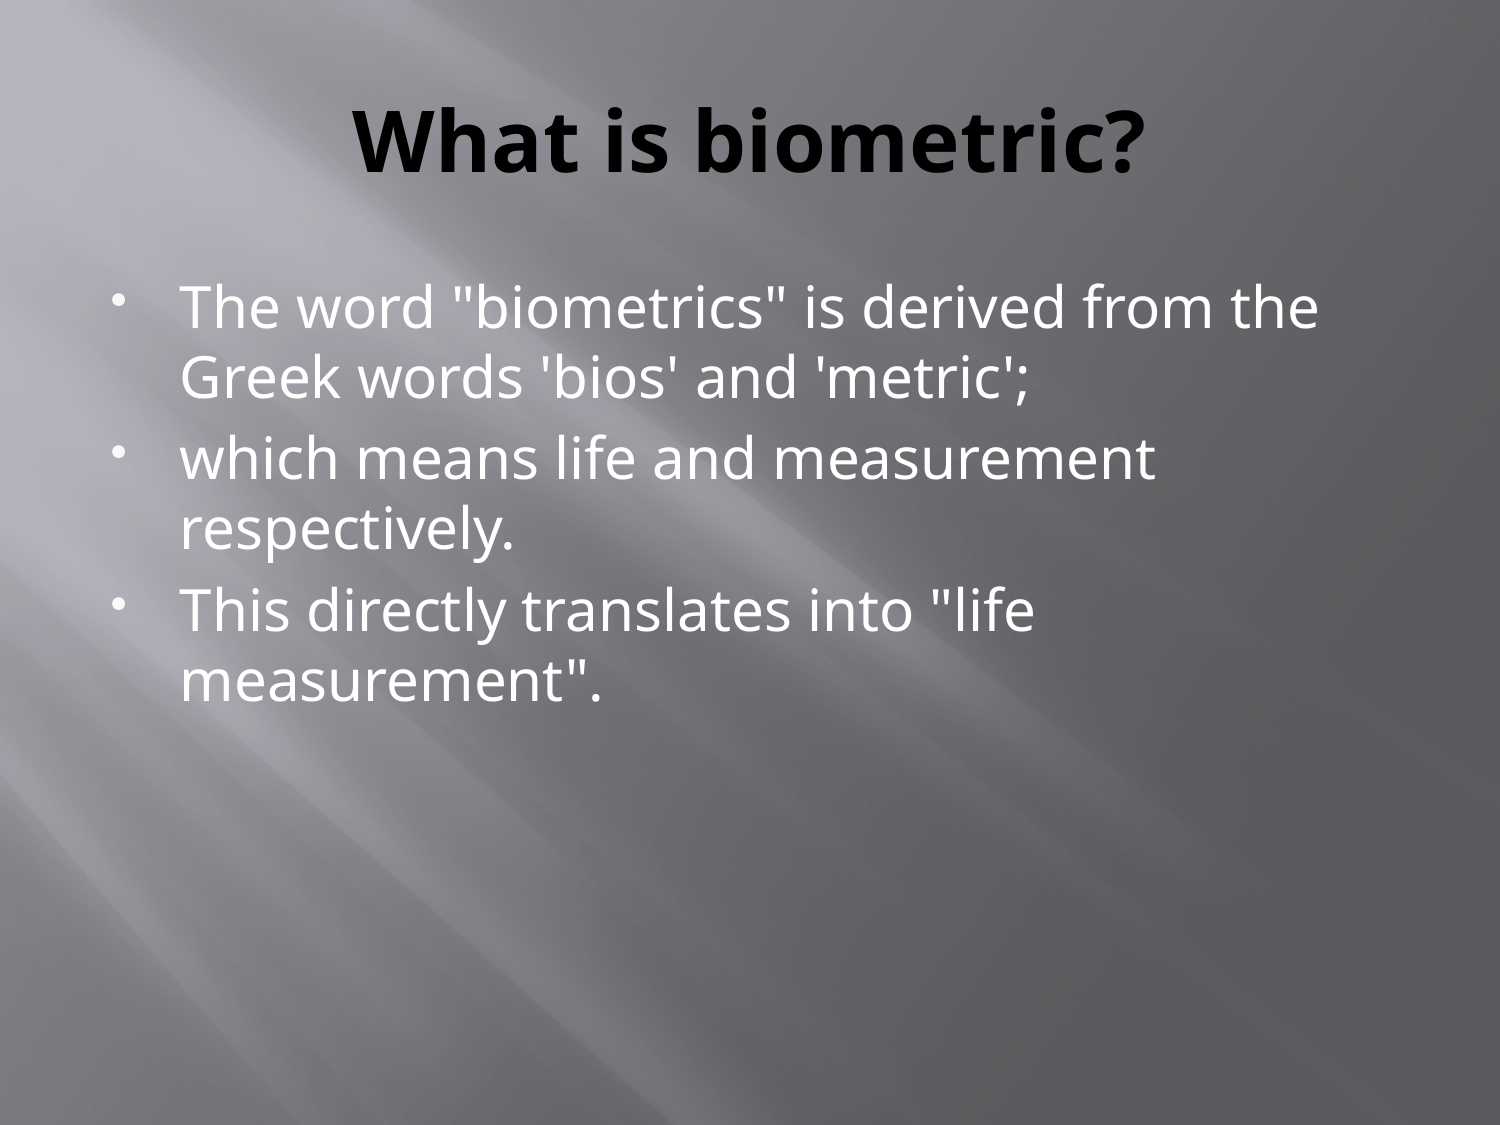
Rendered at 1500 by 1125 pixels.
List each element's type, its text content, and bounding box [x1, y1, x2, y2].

title What is biometric? [75, 45, 1425, 233]
list The word "biometrics" is derived from the Greek words 'bios' and 'metric'; which means life and measurement respectively. This directly translates into "life measurement". [74, 262, 1426, 1036]
